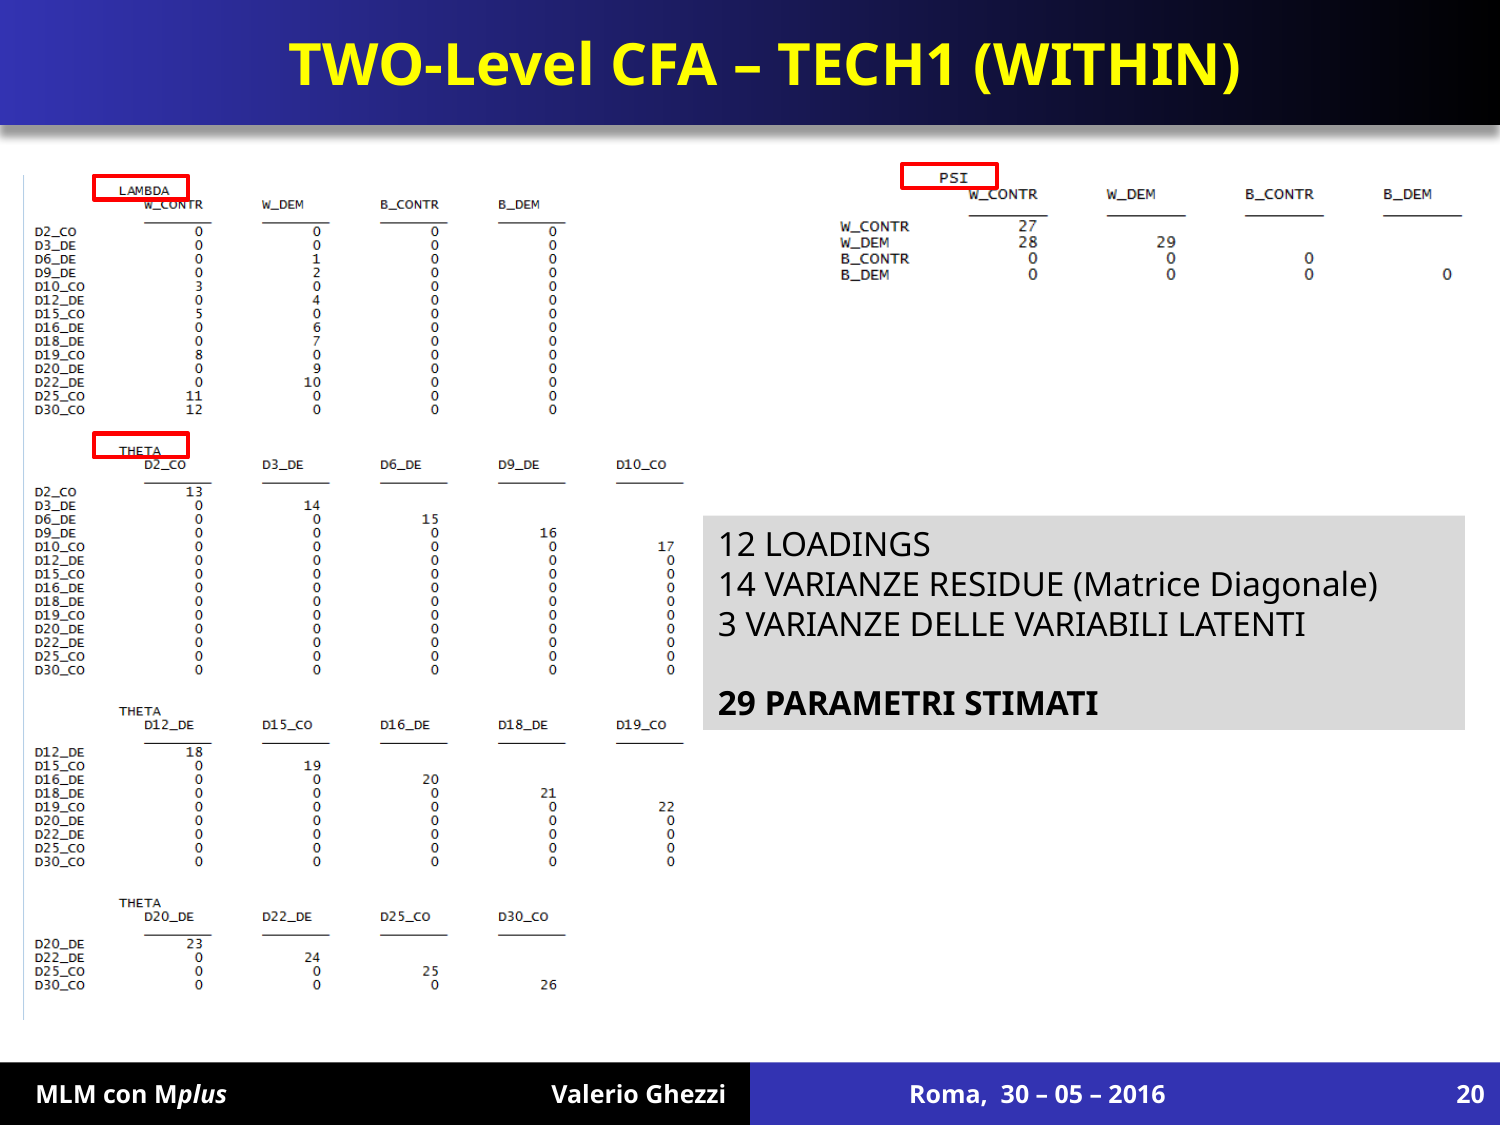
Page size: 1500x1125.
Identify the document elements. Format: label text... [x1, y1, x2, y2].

list MLM con Mplus Valerio Ghezzi [0, 1062, 750, 1125]
slide_number 20 [1325, 1065, 1500, 1125]
text_box 12 LOADINGS 14 VARIANZE RESIDUE (Matrice Diagonale) 3 VARIANZE DELLE VARIABILI LATENTI 29 PARAMETRI STIMATI [757, 515, 1465, 730]
text_box Roma, 30 – 05 – 2016 [750, 1062, 1325, 1125]
picture [23, 175, 753, 1020]
title TWO-Level CFA – TECH1 (WITHIN) [0, 0, 1500, 126]
picture [831, 152, 1473, 296]
